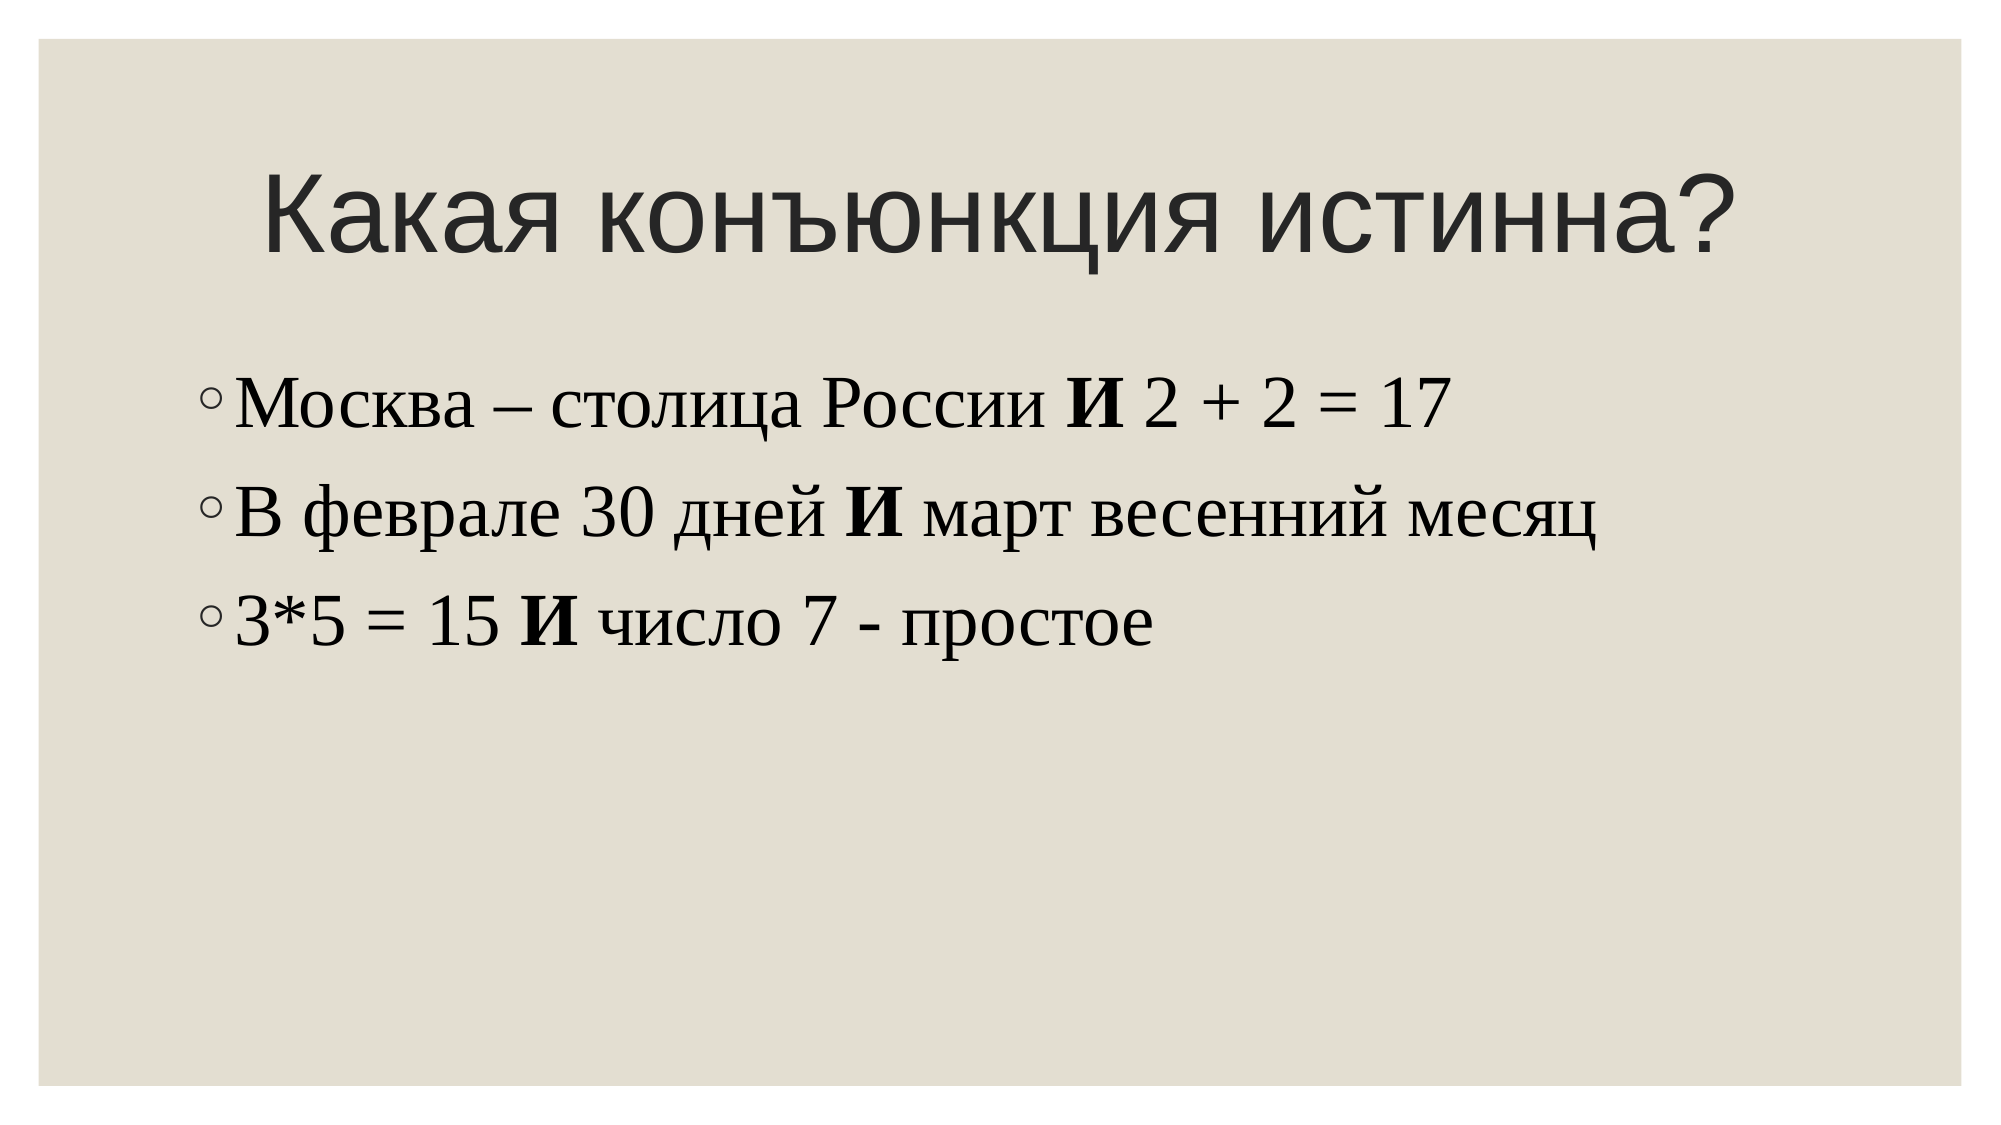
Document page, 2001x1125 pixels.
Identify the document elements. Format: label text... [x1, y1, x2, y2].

list Москва – столица России И 2 + 2 = 17 В феврале 30 дней И март весенний месяц 3*5 = 15 И число 7 - простое [174, 344, 1826, 991]
title Какая конъюнкция истинна? [174, 103, 1826, 329]
